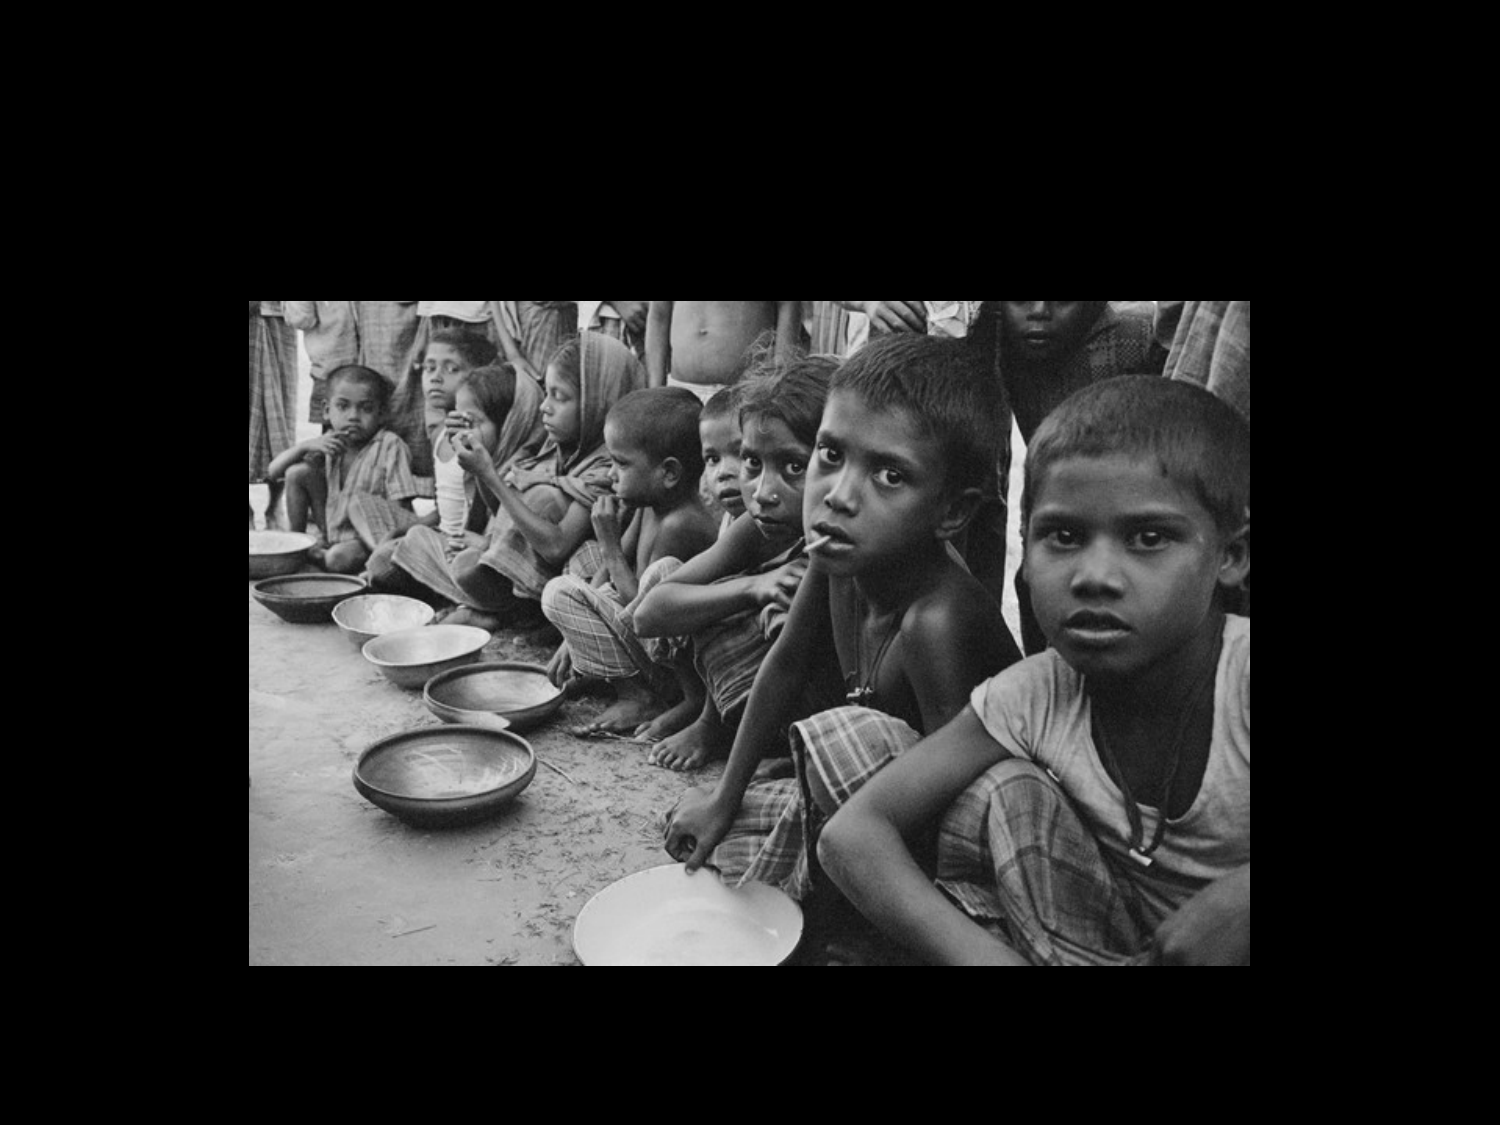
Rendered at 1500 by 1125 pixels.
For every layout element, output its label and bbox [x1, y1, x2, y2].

list [249, 301, 1251, 966]
